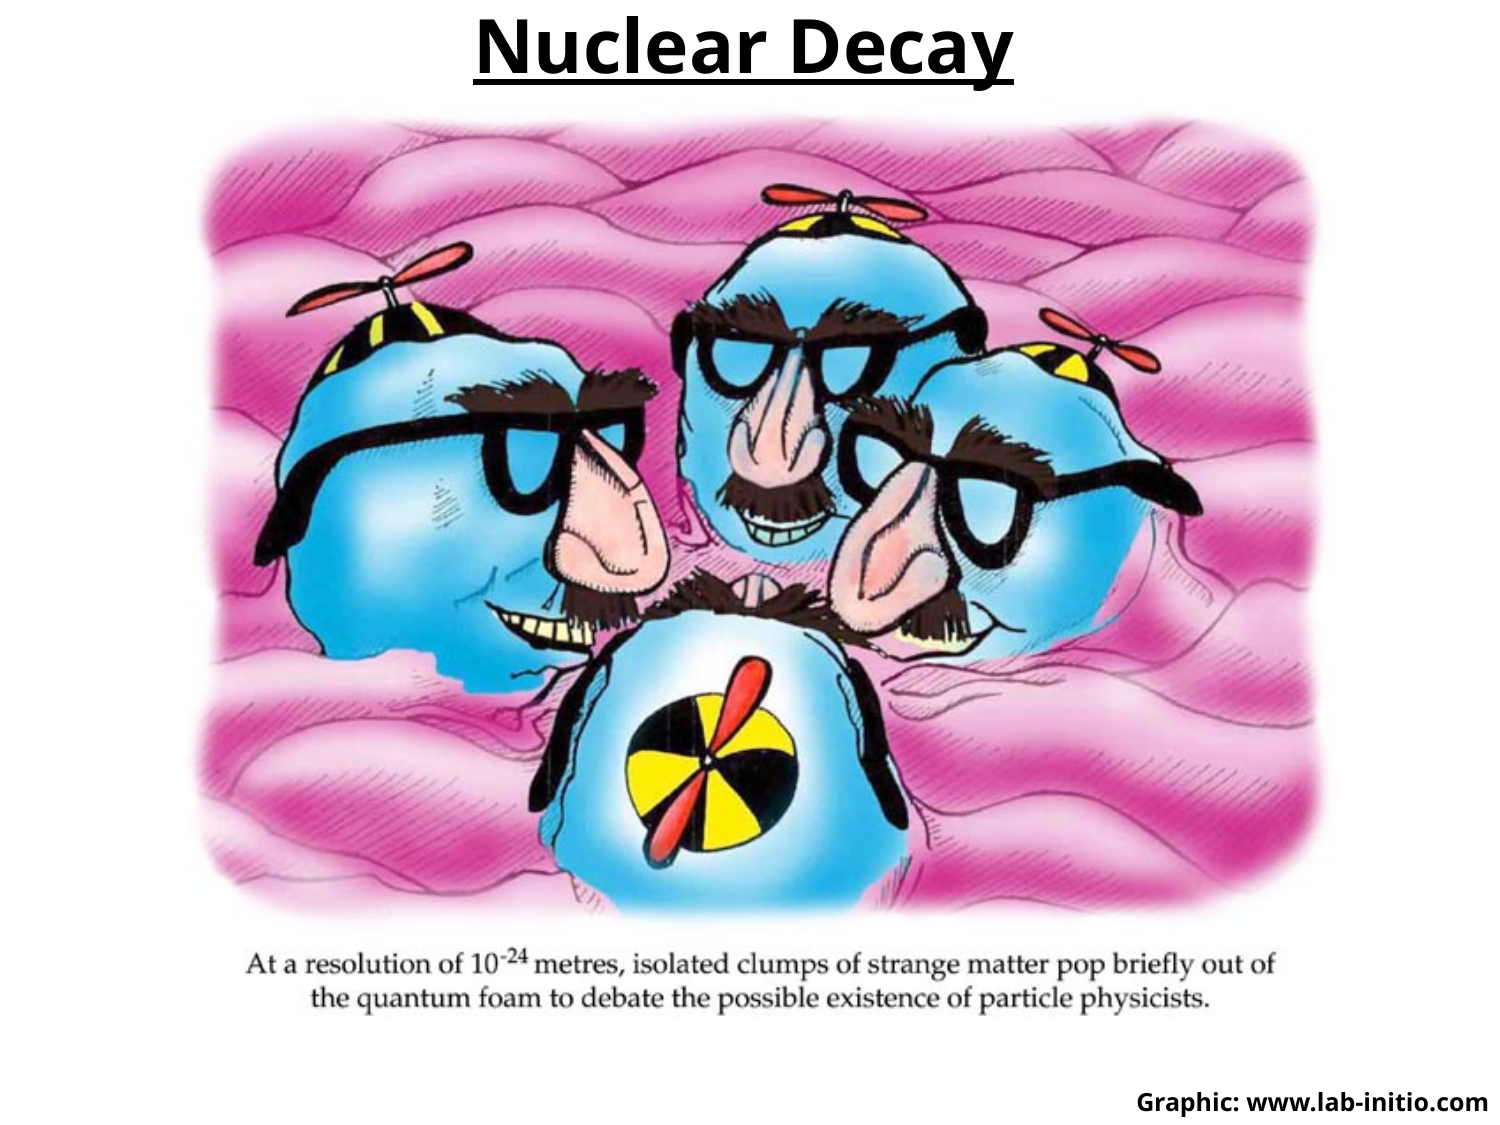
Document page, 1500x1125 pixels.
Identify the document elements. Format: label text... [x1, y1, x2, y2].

title Nuclear Decay [399, 0, 1088, 88]
text_box Graphic: www.lab-initio.com [1121, 1079, 1500, 1125]
picture [187, 99, 1338, 1046]
